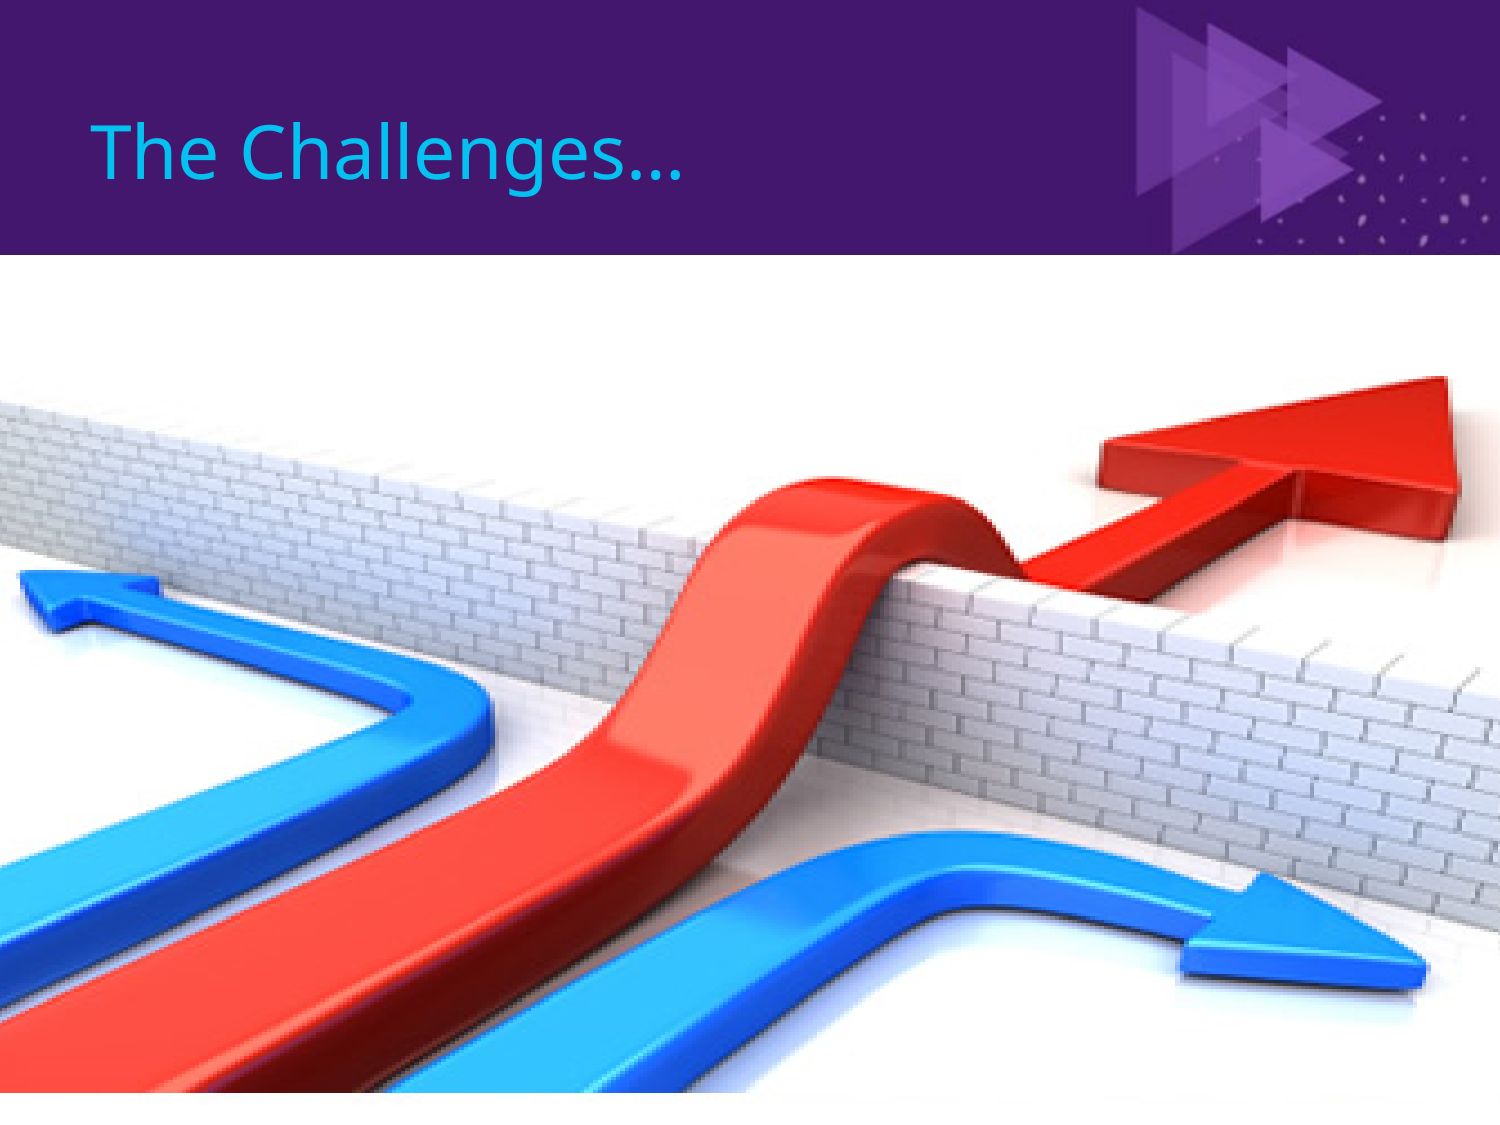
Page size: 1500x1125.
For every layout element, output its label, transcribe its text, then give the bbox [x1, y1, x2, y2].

title The Challenges… [75, 56, 1425, 244]
picture [0, 0, 1500, 1125]
